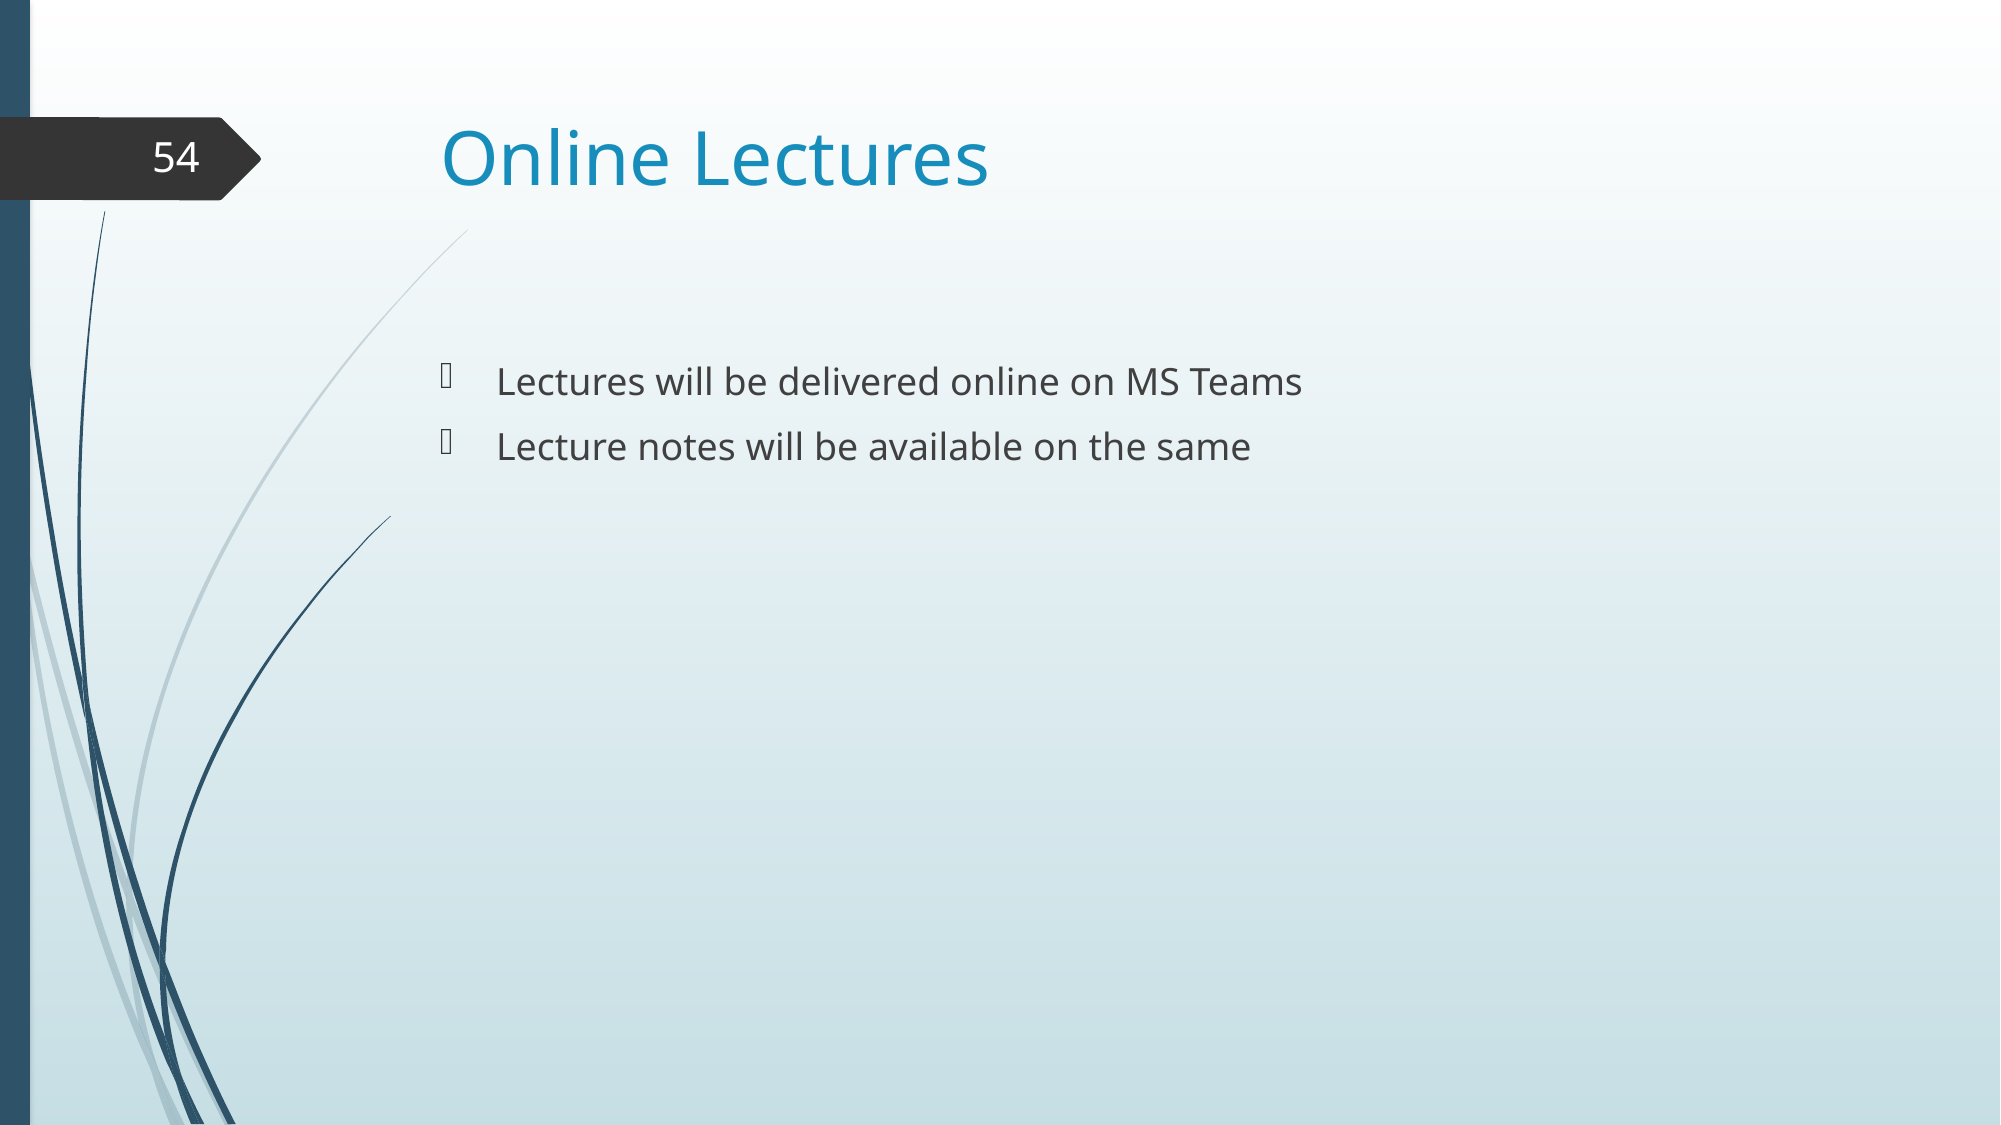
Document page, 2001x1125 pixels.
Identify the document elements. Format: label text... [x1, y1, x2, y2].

title Online Lectures [425, 102, 1888, 313]
list Lectures will be delivered online on MS Teams Lecture notes will be available on the same [424, 350, 1888, 988]
slide_number 54 [87, 129, 216, 190]
